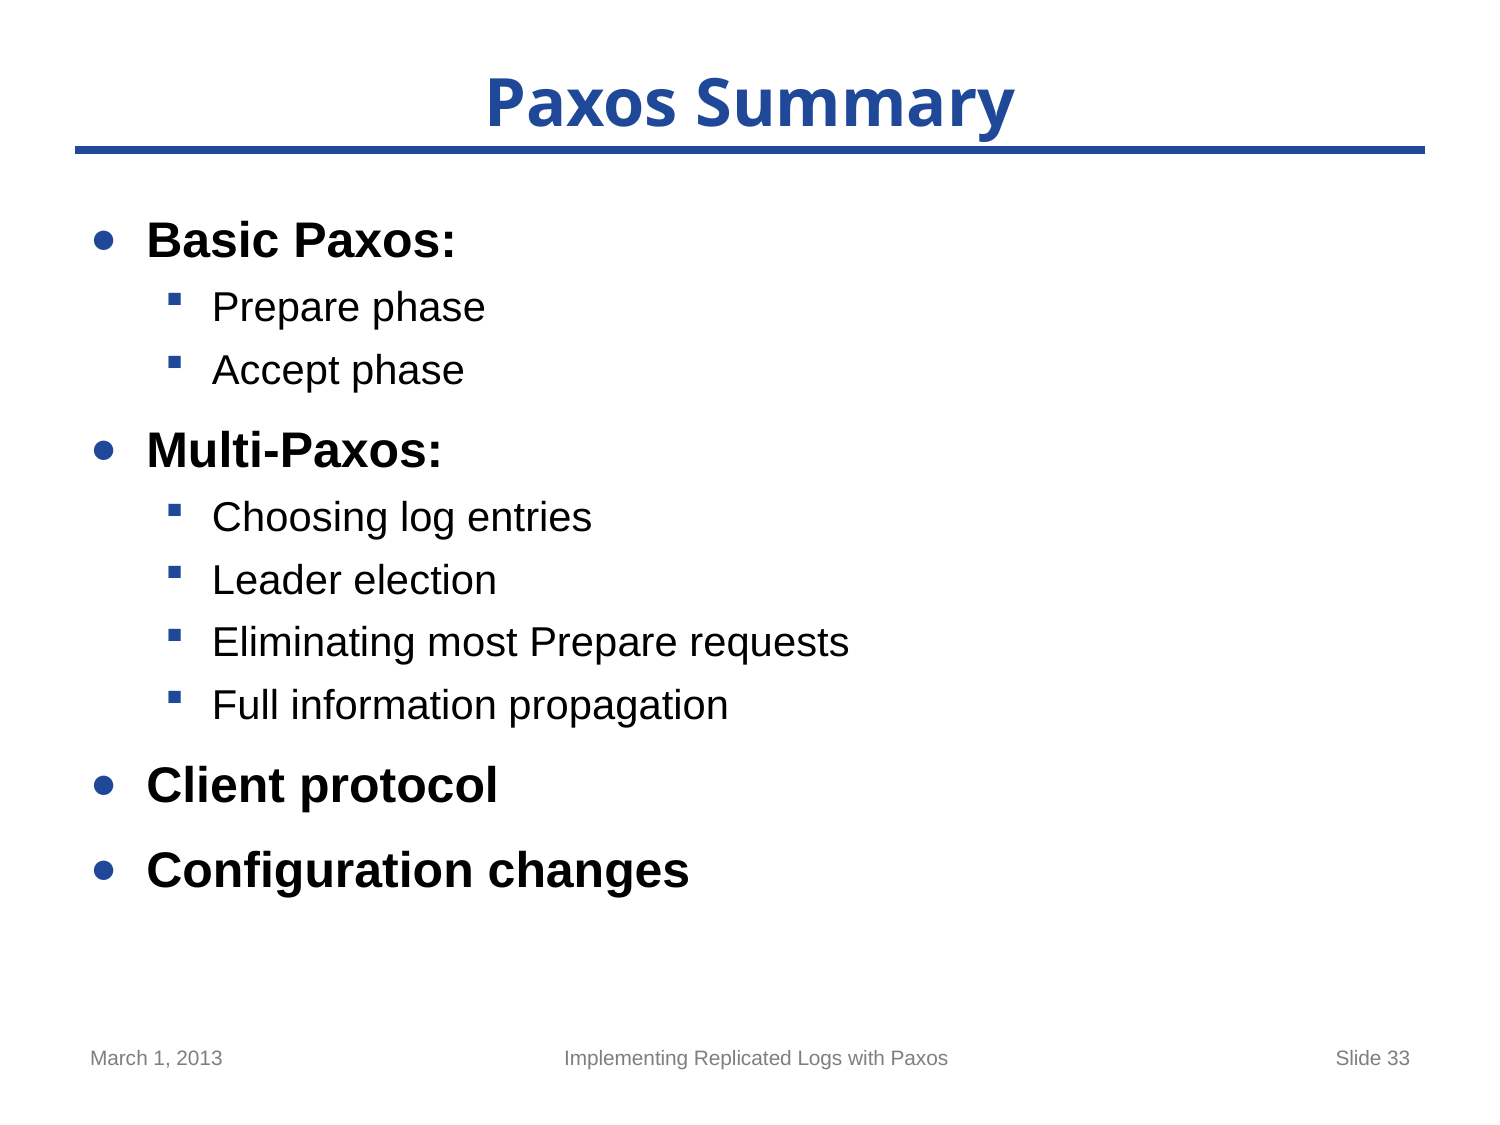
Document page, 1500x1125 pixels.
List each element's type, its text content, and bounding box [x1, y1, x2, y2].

footer Implementing Replicated Logs with Paxos [474, 1037, 1038, 1103]
title Paxos Summary [75, 50, 1425, 150]
list Basic Paxos: Prepare phase Accept phase Multi-Paxos: Choosing log entries Leader election Eliminating most Prepare requests Full information propagation Client protocol Configuration changes [75, 200, 1425, 1005]
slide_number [75, 1037, 425, 1103]
slide_number Slide 33 [1074, 1037, 1425, 1103]
